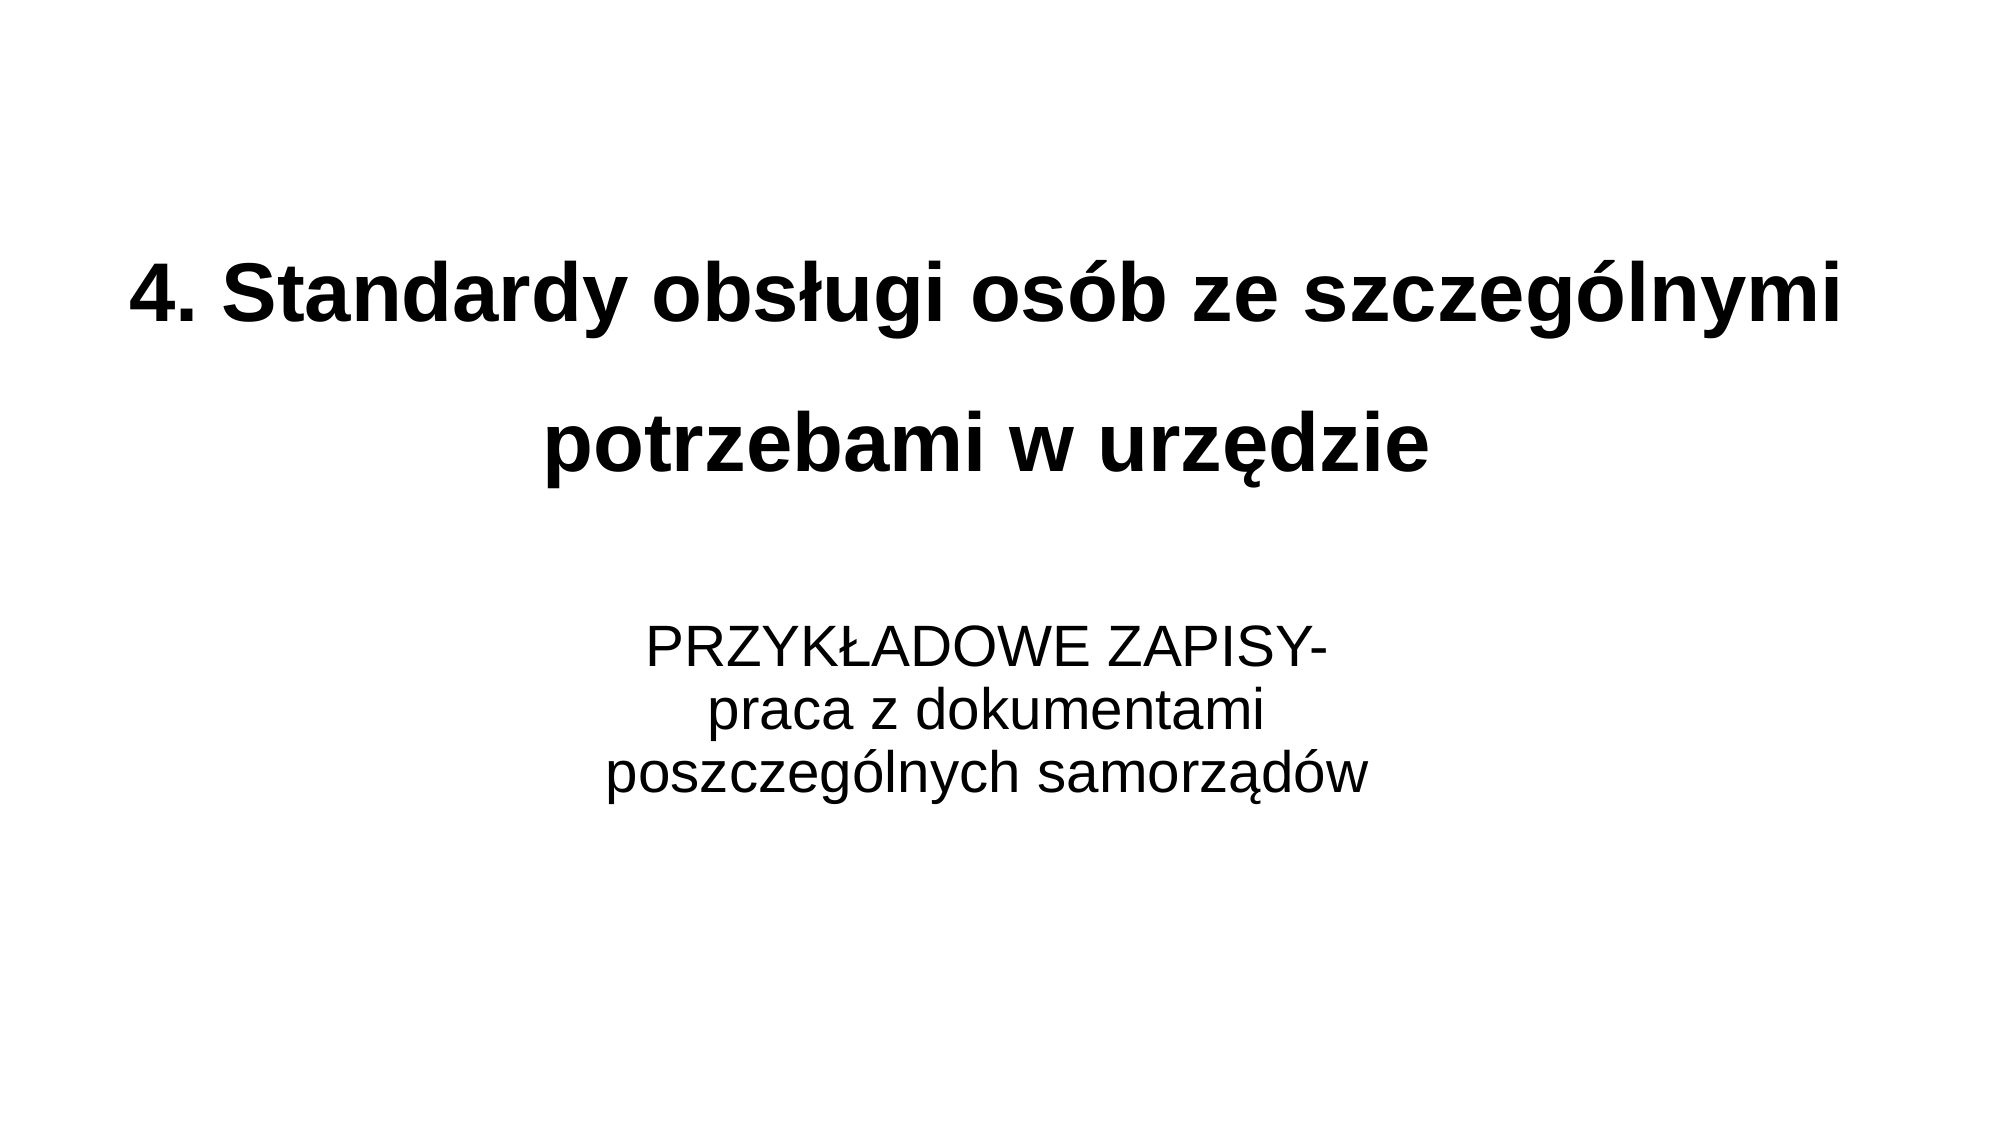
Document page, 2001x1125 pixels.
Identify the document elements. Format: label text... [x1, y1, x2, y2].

subtitle PRZYKŁADOWE ZAPISY- praca z dokumentami poszczególnych samorządów [567, 608, 1407, 689]
title 4. Standardy obsługi osób ze szczególnymi potrzebami w urzędzie [99, 180, 1875, 496]
